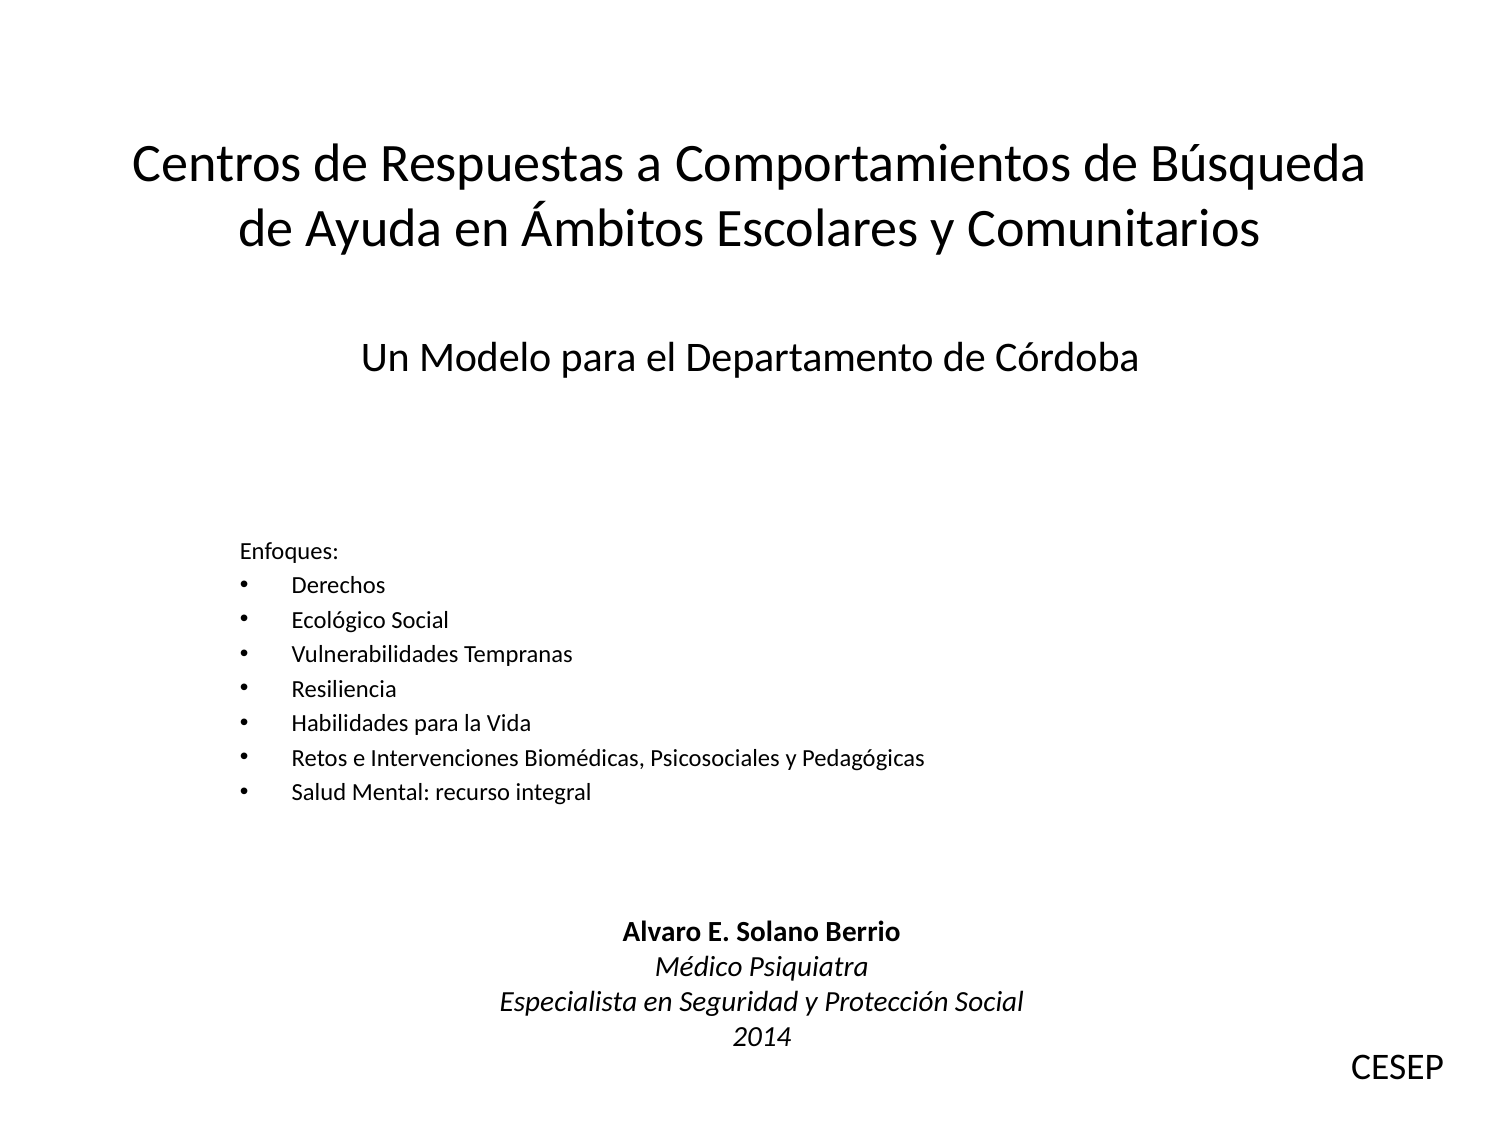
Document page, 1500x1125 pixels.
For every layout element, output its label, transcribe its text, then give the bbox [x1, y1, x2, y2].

text_box Alvaro E. Solano Berrio Médico Psiquiatra Especialista en Seguridad y Protección Social 2014 [53, 905, 1471, 1060]
text_box Enfoques: Derechos Ecológico Social Vulnerabilidades Tempranas Resiliencia Habilidades para la Vida Retos e Intervenciones Biomédicas, Psicosociales y Pedagógicas Salud Mental: recurso integral [224, 527, 1275, 815]
text_box Centros de Respuestas a Comportamientos de Búsqueda de Ayuda en Ámbitos Escolares y Comunitarios Un Modelo para el Departamento de Córdoba [112, 120, 1388, 457]
text_box CESEP [1222, 1034, 1459, 1095]
